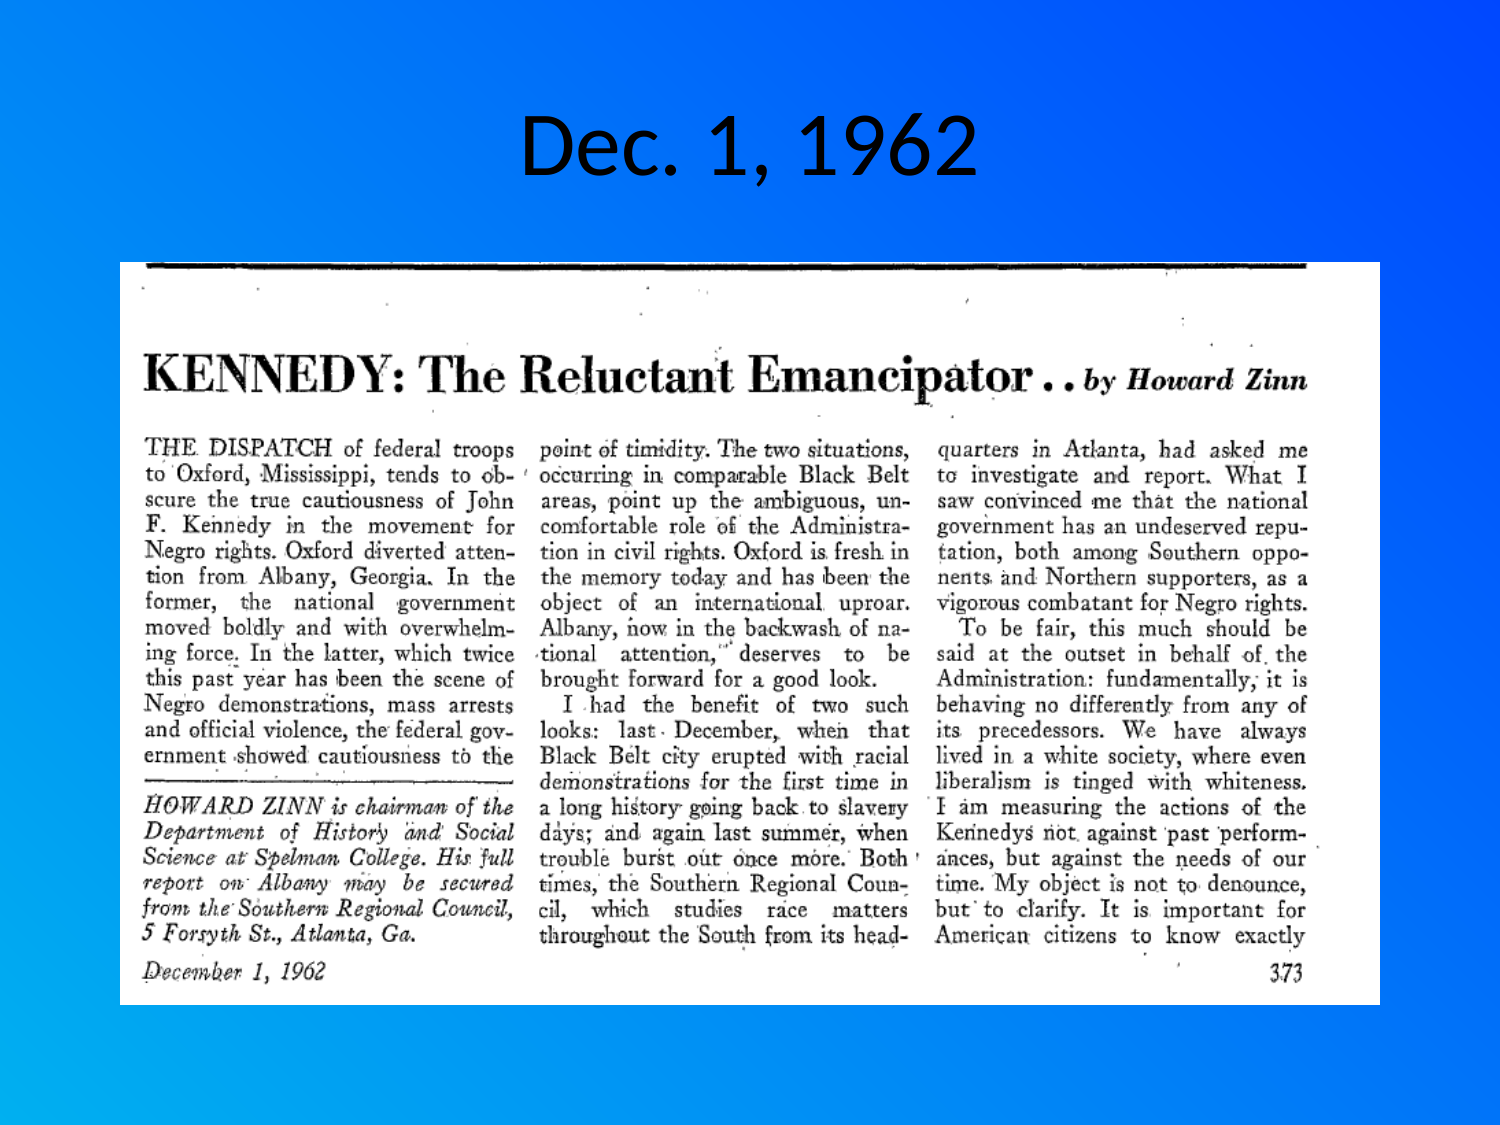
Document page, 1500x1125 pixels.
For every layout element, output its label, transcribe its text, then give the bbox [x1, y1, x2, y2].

title Dec. 1, 1962 [75, 45, 1425, 233]
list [120, 262, 1380, 1006]
